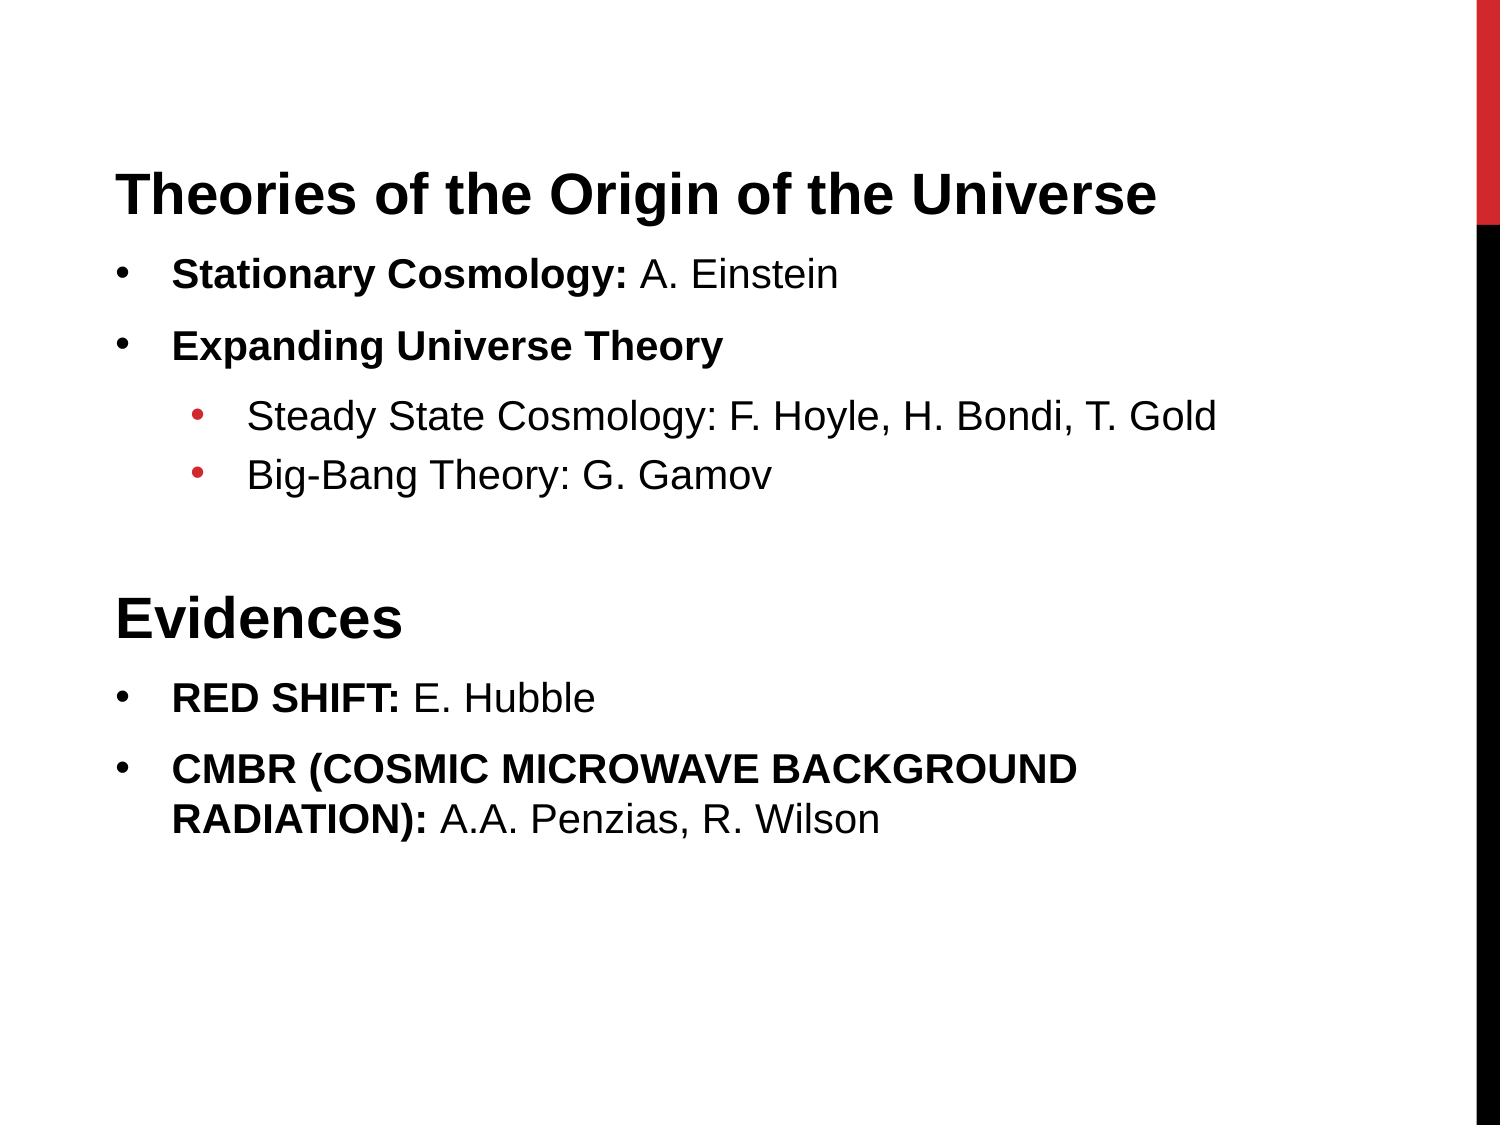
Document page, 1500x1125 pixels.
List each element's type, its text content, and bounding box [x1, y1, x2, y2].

list Theories of the Origin of the Universe Stationary Cosmology: A. Einstein Expanding Universe Theory Steady State Cosmology: F. Hoyle, H. Bondi, T. Gold Big-Bang Theory: G. Gamov Evidences RED SHIFT: E. Hubble CMBR (COSMIC MICROWAVE BACKGROUND RADIATION): A.A. Penzias, R. Wilson [100, 149, 1351, 867]
